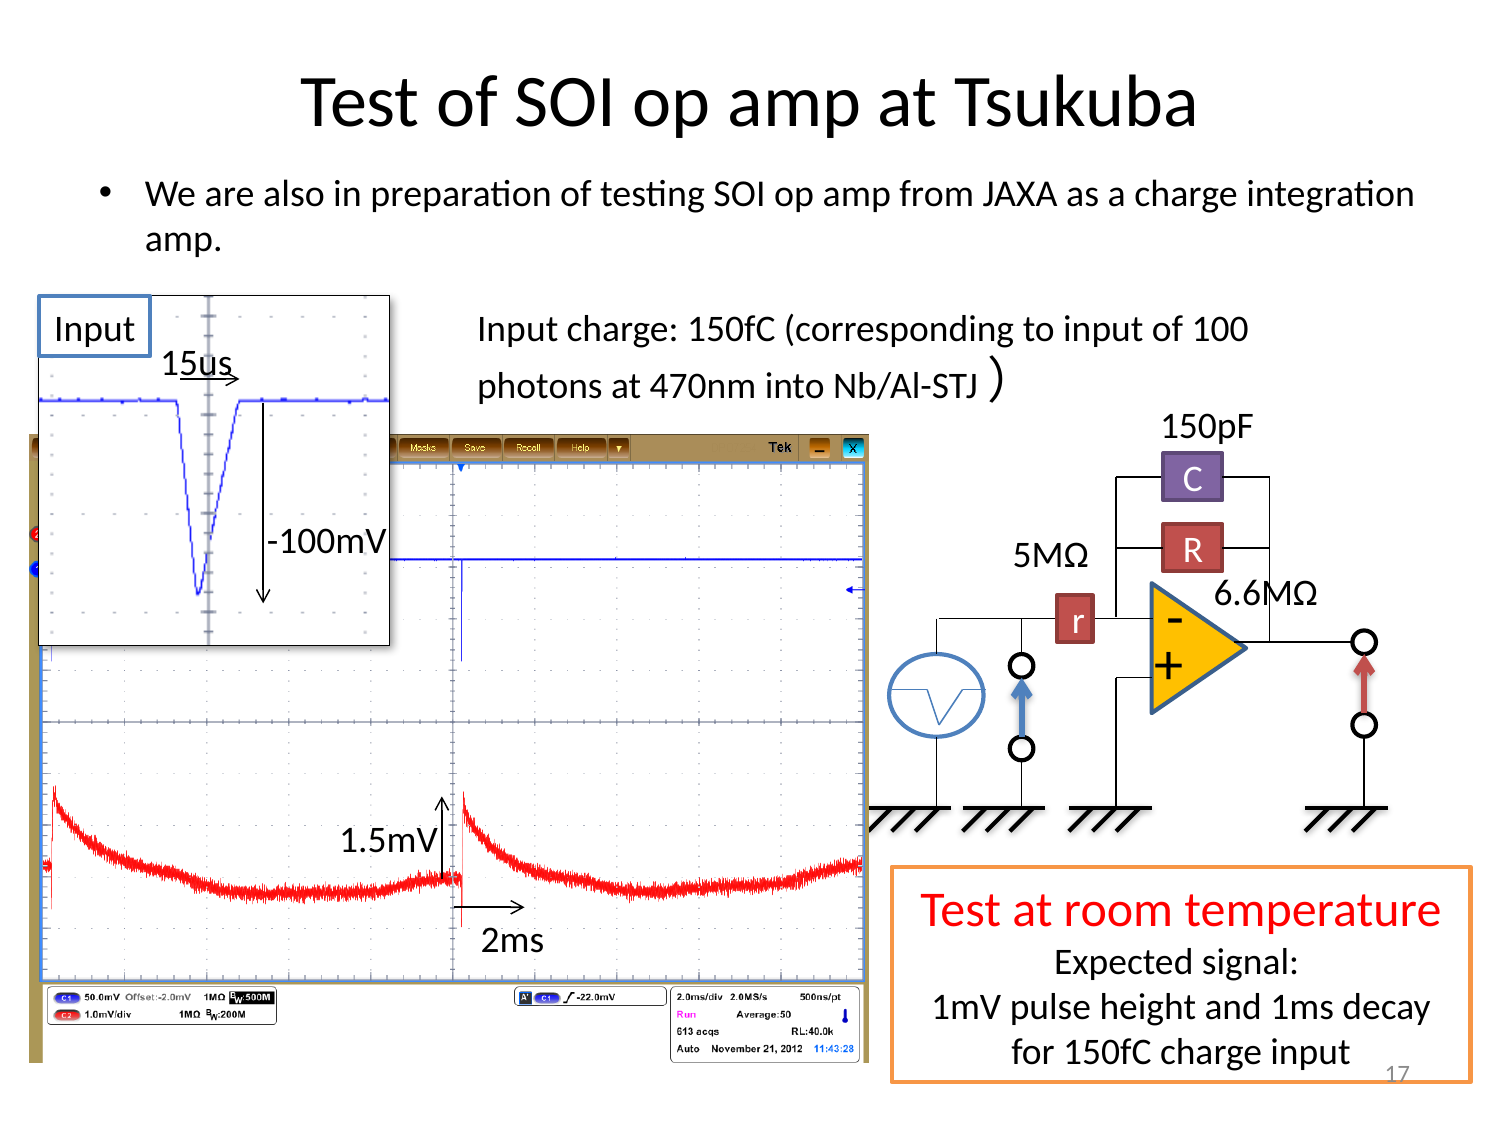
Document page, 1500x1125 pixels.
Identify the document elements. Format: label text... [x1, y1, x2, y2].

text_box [926, 689, 936, 726]
text_box r [1055, 593, 1095, 618]
picture [29, 295, 869, 1064]
text_box [1007, 736, 1036, 763]
text_box [1200, 621, 1246, 683]
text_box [1068, 807, 1152, 832]
text_box Input charge: 150fC (corresponding to input of 100 photons at 470nm into Nb/Al-STJ） [462, 296, 1270, 416]
text_box C [1161, 454, 1224, 502]
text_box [938, 689, 963, 726]
title Test of SOI op amp at Tsukuba [75, 45, 1425, 149]
text_box [1350, 628, 1379, 656]
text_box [962, 807, 1046, 832]
text_box 6.6MΩ [1275, 560, 1333, 621]
text_box [1007, 652, 1036, 679]
text_box Test at room temperature Expected signal: 1mV pulse height and 1ms decay for 150fC charge input [890, 865, 1473, 1084]
text_box 5MΩ [997, 522, 1104, 583]
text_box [1304, 807, 1389, 832]
text_box [1350, 713, 1379, 739]
text_box - [1151, 571, 1198, 618]
text_box R [1161, 522, 1224, 573]
text_box [886, 652, 986, 739]
text_box 6.6MΩ [1198, 560, 1265, 621]
text_box [1149, 704, 1169, 715]
text_box 150pF [1145, 393, 1269, 454]
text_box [873, 807, 951, 832]
slide_number 17 [1074, 1042, 1425, 1103]
text_box r [1055, 628, 1095, 644]
text_box We are also in preparation of testing SOI op amp from JAXA as a charge integration amp. [84, 160, 1435, 268]
text_box + [1139, 618, 1200, 704]
